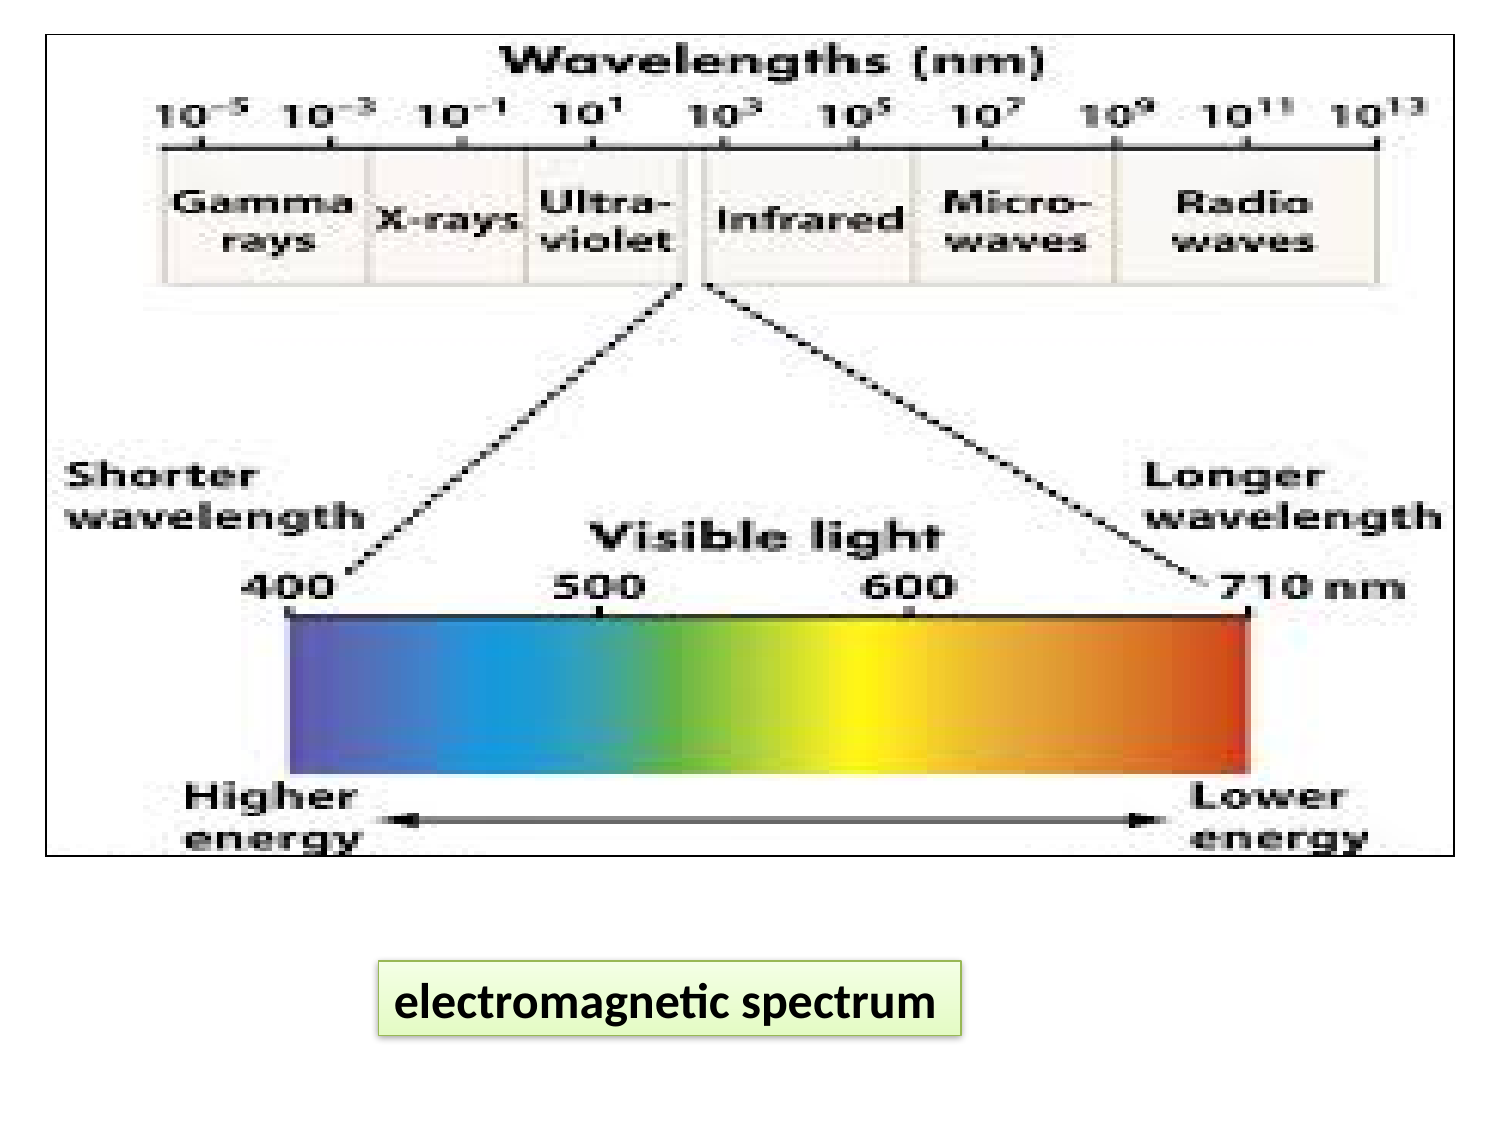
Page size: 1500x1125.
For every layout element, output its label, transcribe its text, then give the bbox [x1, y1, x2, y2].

picture [46, 34, 1454, 856]
text_box electromagnetic spectrum [378, 960, 962, 1036]
